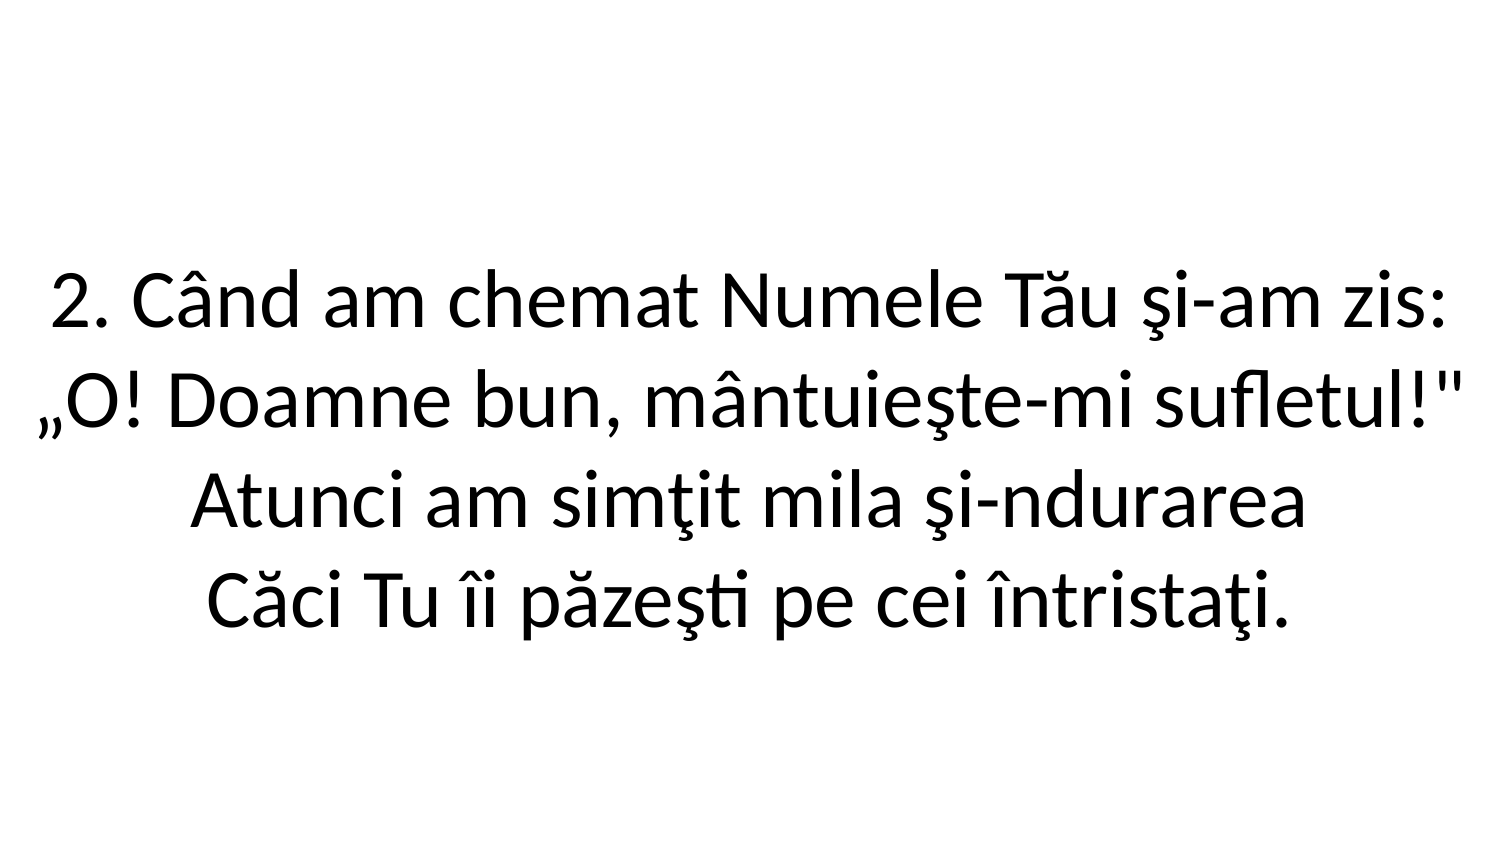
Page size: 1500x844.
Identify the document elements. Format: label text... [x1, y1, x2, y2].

text_box 2. Când am chemat Numele Tău şi-am zis: „O! Doamne bun, mântuieşte-mi sufletul!" Atunci am simţit mila şi-ndurarea Căci Tu îi păzeşti pe cei întristaţi. [18, 192, 1482, 652]
